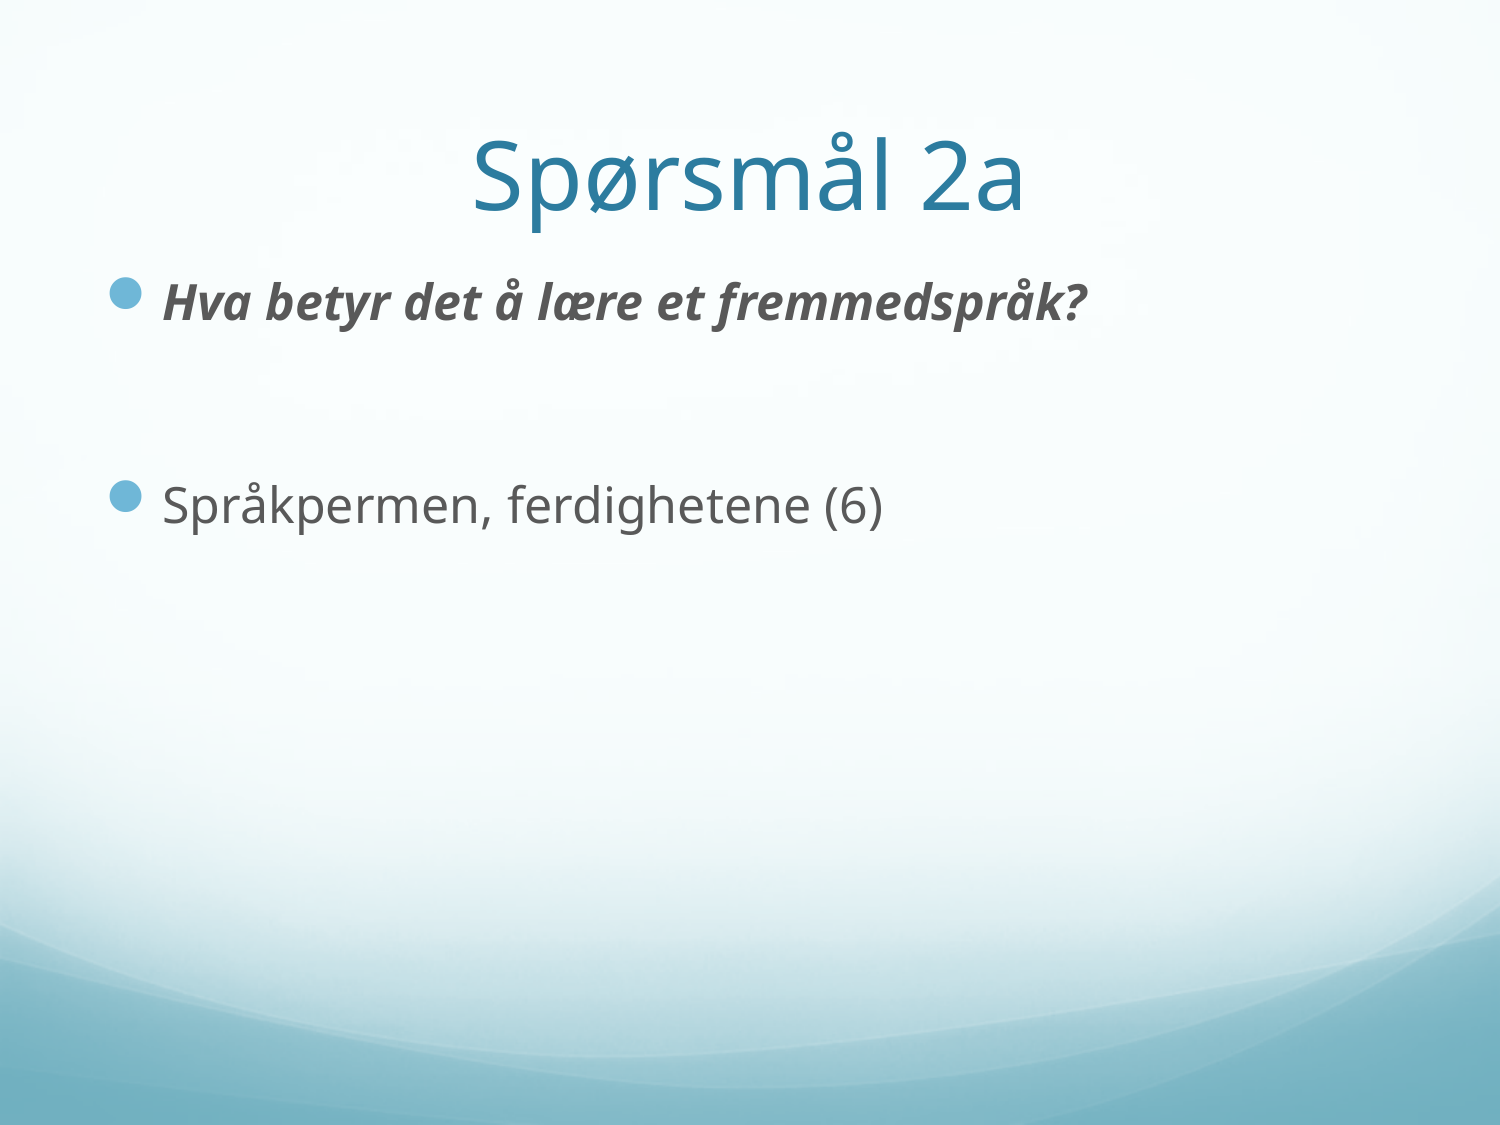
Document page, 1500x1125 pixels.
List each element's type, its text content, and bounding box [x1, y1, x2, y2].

list Hva betyr det å lære et fremmedspråk? Språkpermen, ferdighetene (6) [90, 262, 1410, 975]
title Spørsmål 2a [90, 17, 1410, 237]
